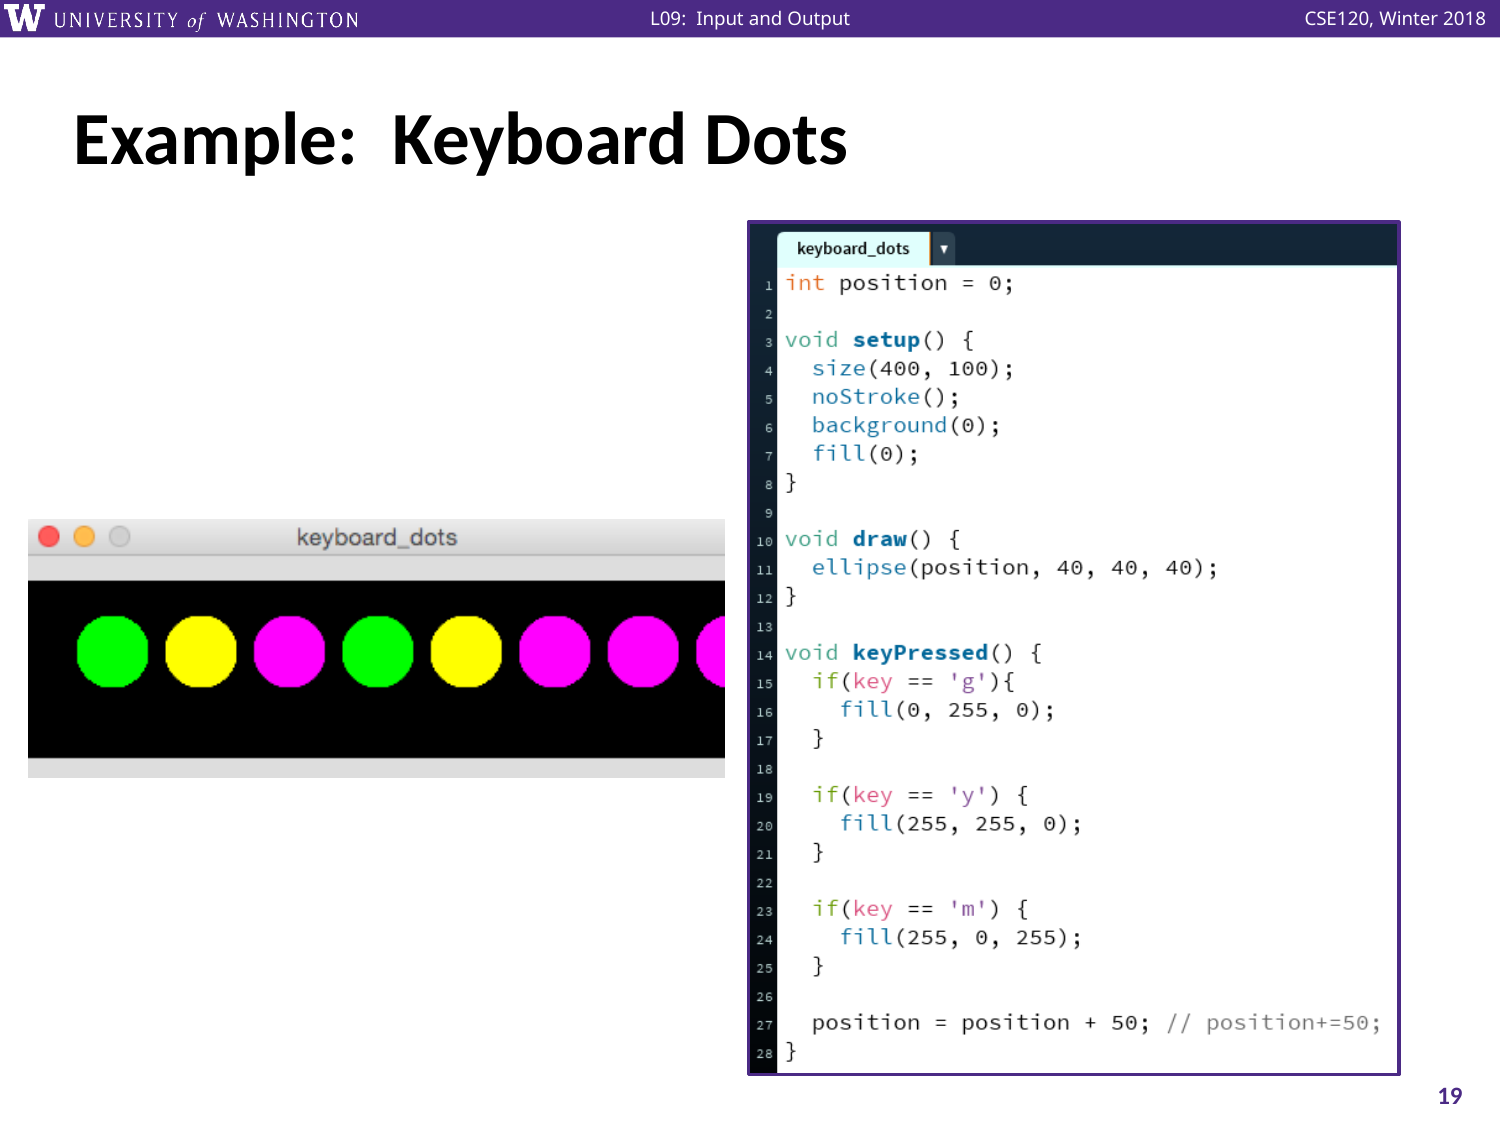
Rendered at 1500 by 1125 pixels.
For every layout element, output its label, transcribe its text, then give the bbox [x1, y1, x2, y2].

slide_number 19 [1400, 1065, 1500, 1125]
picture [4, 4, 358, 32]
title Example: Keyboard Dots [58, 71, 1438, 198]
picture [749, 223, 1398, 1074]
picture [27, 519, 725, 778]
